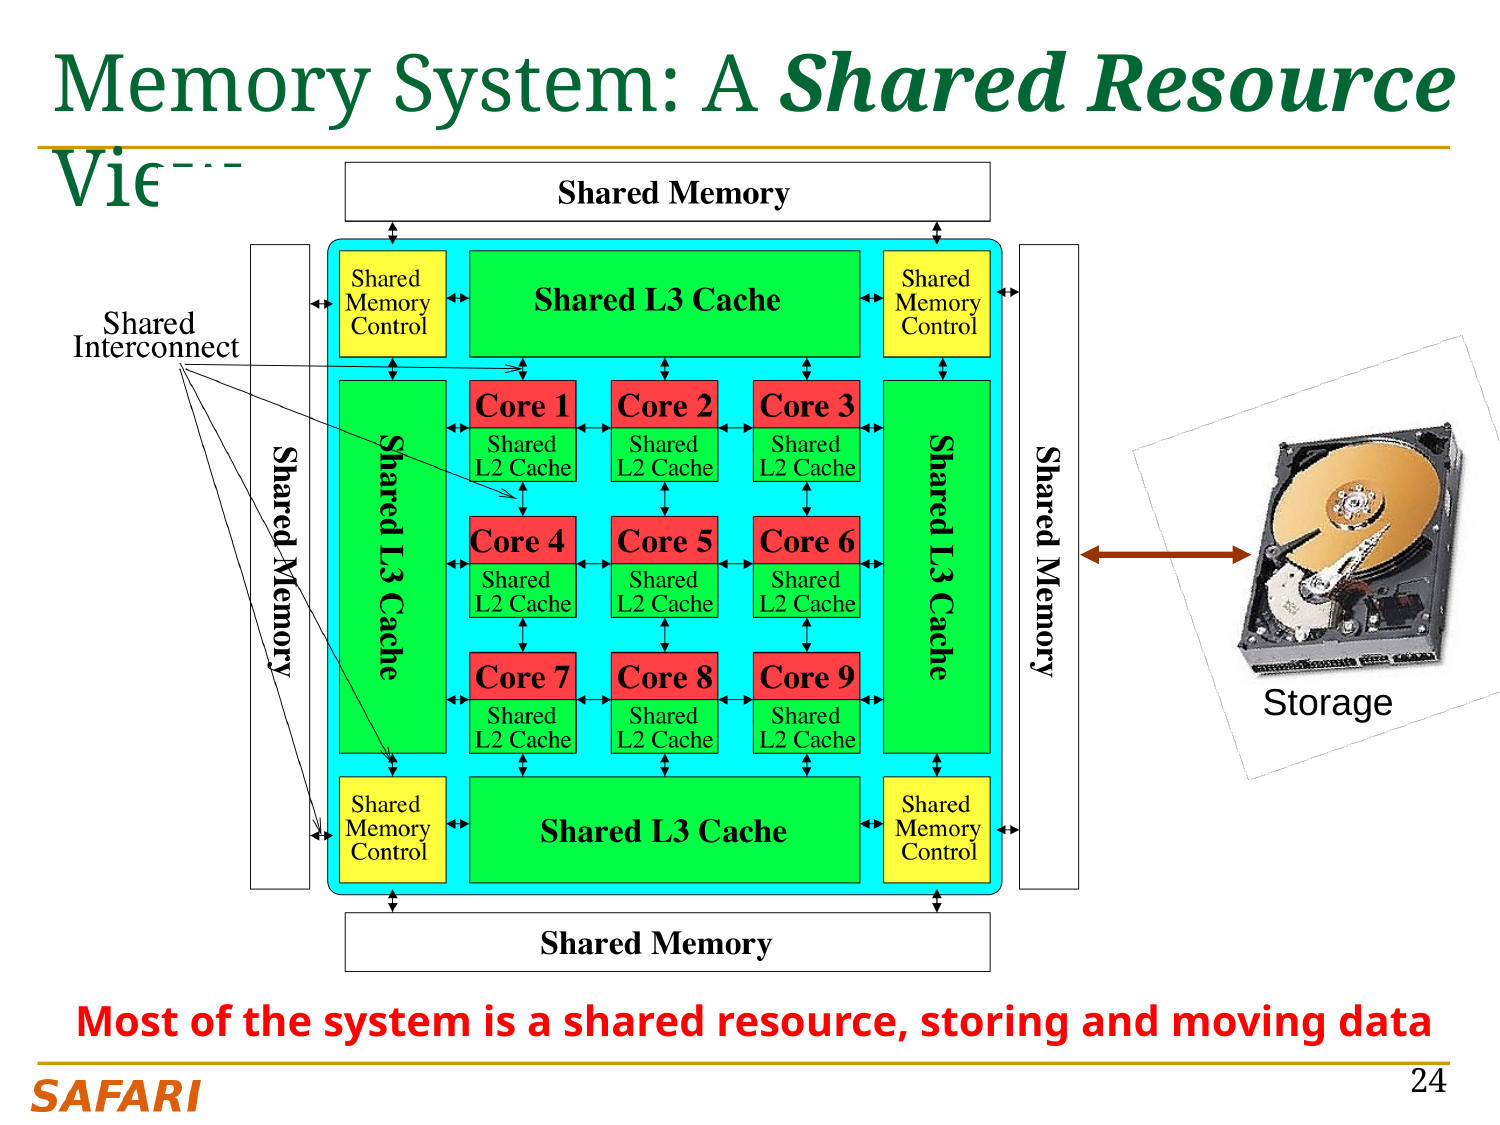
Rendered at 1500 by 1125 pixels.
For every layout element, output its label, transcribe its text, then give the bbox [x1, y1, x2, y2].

picture [1134, 335, 1500, 780]
text_box [1085, 548, 1175, 561]
slide_number 24 [1111, 1036, 1462, 1112]
text_box Most of the system is a shared resource, storing and moving data [60, 987, 1460, 1053]
title Memory System: A Shared Resource View [37, 24, 1500, 200]
picture [71, 160, 1081, 974]
picture [29, 1070, 207, 1122]
